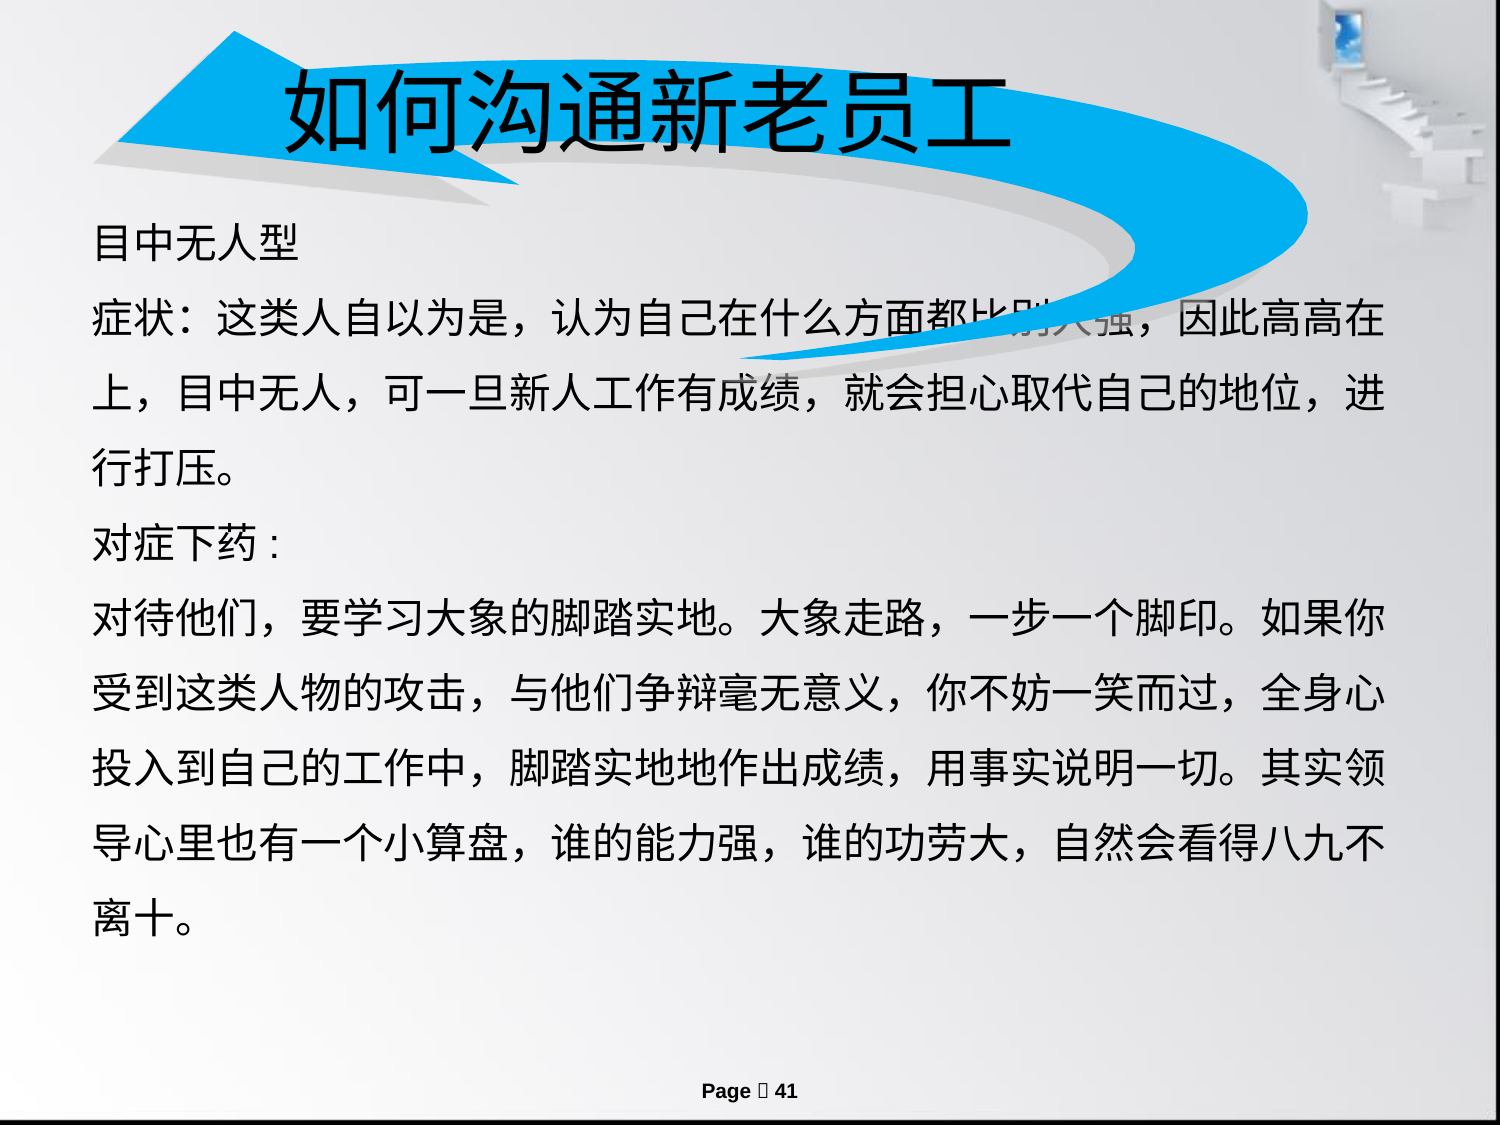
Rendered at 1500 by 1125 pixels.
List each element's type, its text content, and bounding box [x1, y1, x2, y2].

picture [0, 0, 1500, 1125]
list 目中无人型 症状：这类人自以为是，认为自己在什么方面都比别人强，因此高高在上，目中无人，可一旦新人工作有成绩，就会担心取代自己的地位，进行打压。 对症下药: 对待他们，要学习大象的脚踏实地。大象走路，一步一个脚印。如果你受到这类人物的攻击，与他们争辩毫无意义，你不妨一笑而过，全身心投入到自己的工作中，脚踏实地地作出成绩，用事实说明一切。其实领导心里也有一个小算盘，谁的能力强，谁的功劳大，自然会看得八九不离十。 [76, 184, 1424, 1036]
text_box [117, 30, 1309, 361]
